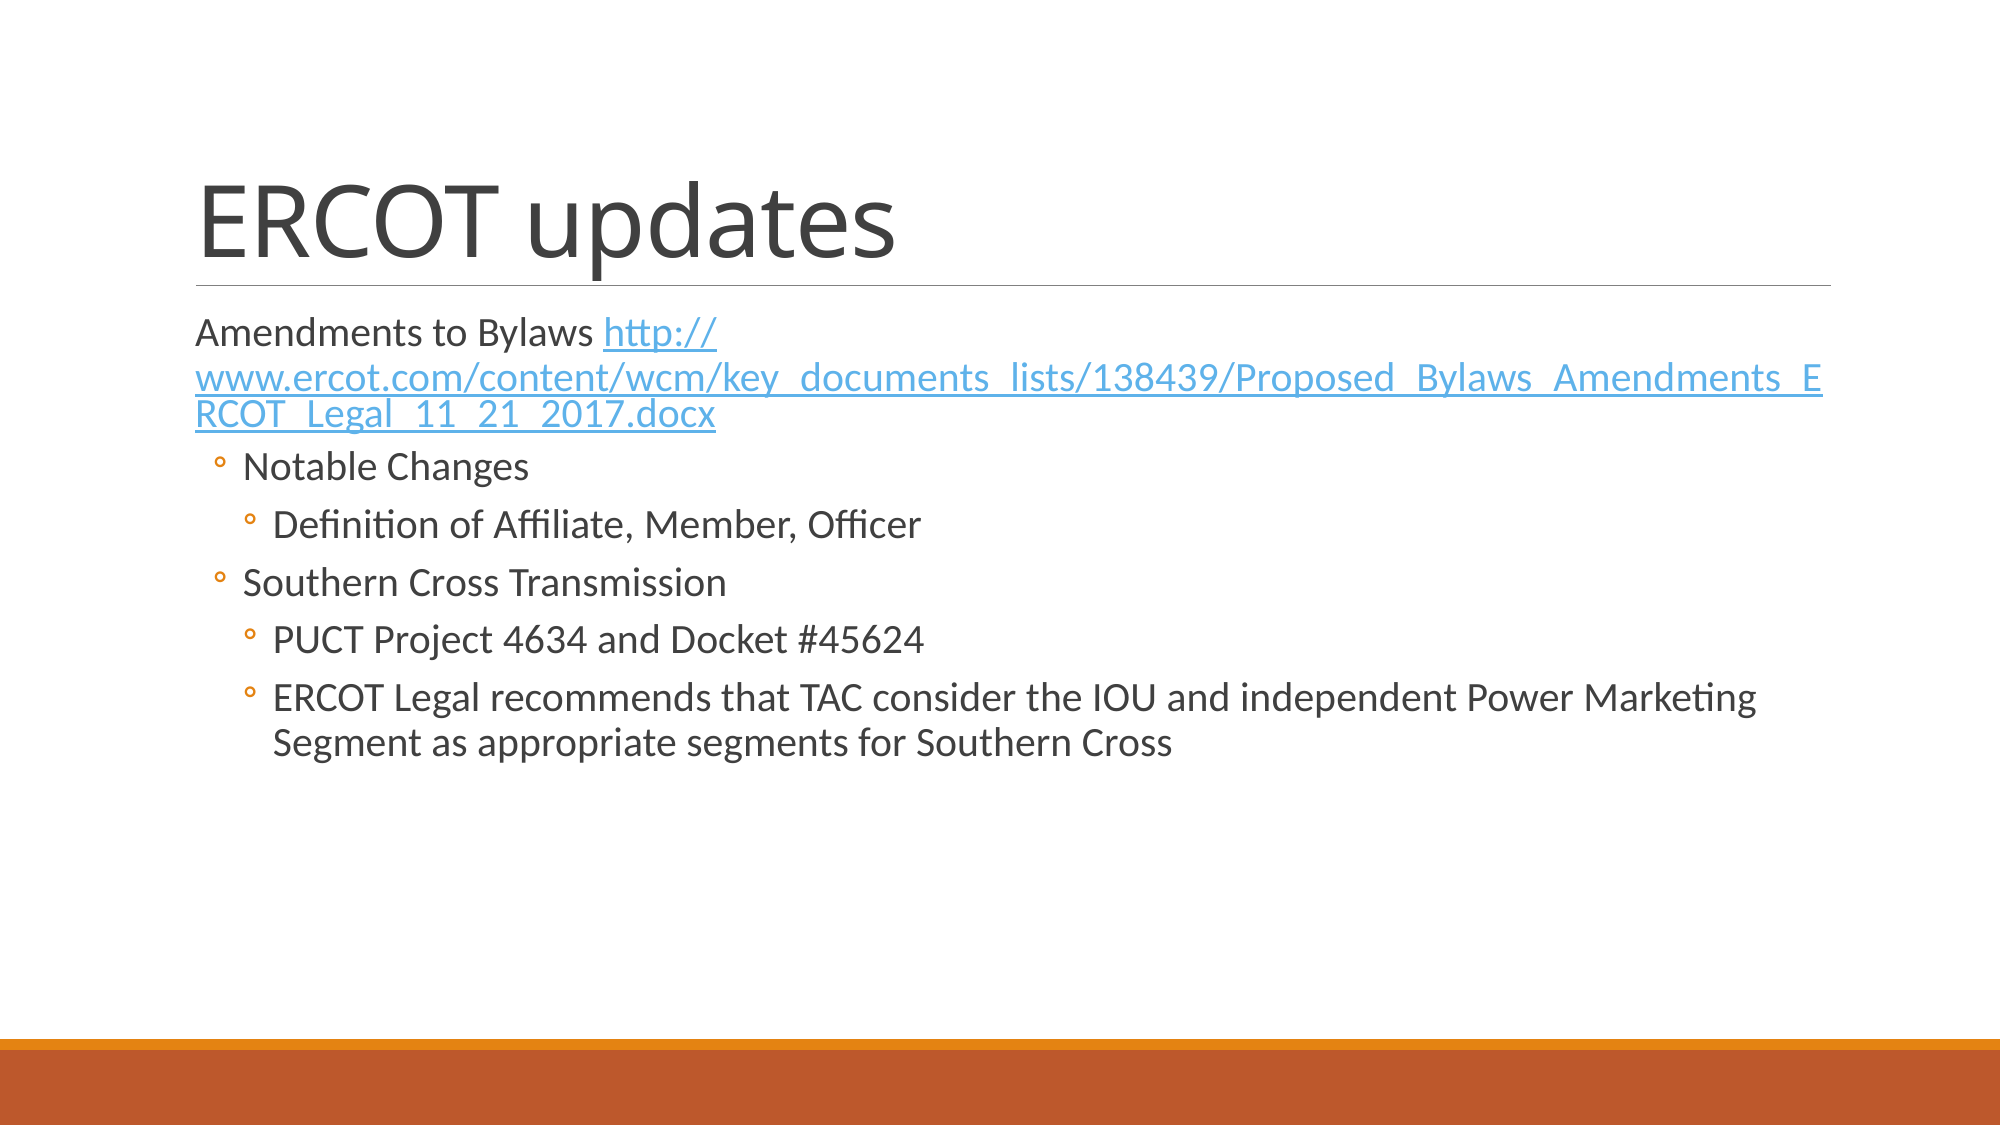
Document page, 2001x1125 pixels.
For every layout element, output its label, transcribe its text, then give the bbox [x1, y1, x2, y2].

list Amendments to Bylaws http://www.ercot.com/content/wcm/key_documents_lists/138439/Proposed_Bylaws_Amendments_ERCOT_Legal_11_21_2017.docx Notable Changes Definition of Affiliate, Member, Officer Southern Cross Transmission PUCT Project 4634 and Docket #45624 ERCOT Legal recommends that TAC consider the IOU and independent Power Marketing Segment as appropriate segments for Southern Cross [180, 302, 1830, 963]
title ERCOT updates [180, 47, 1830, 285]
